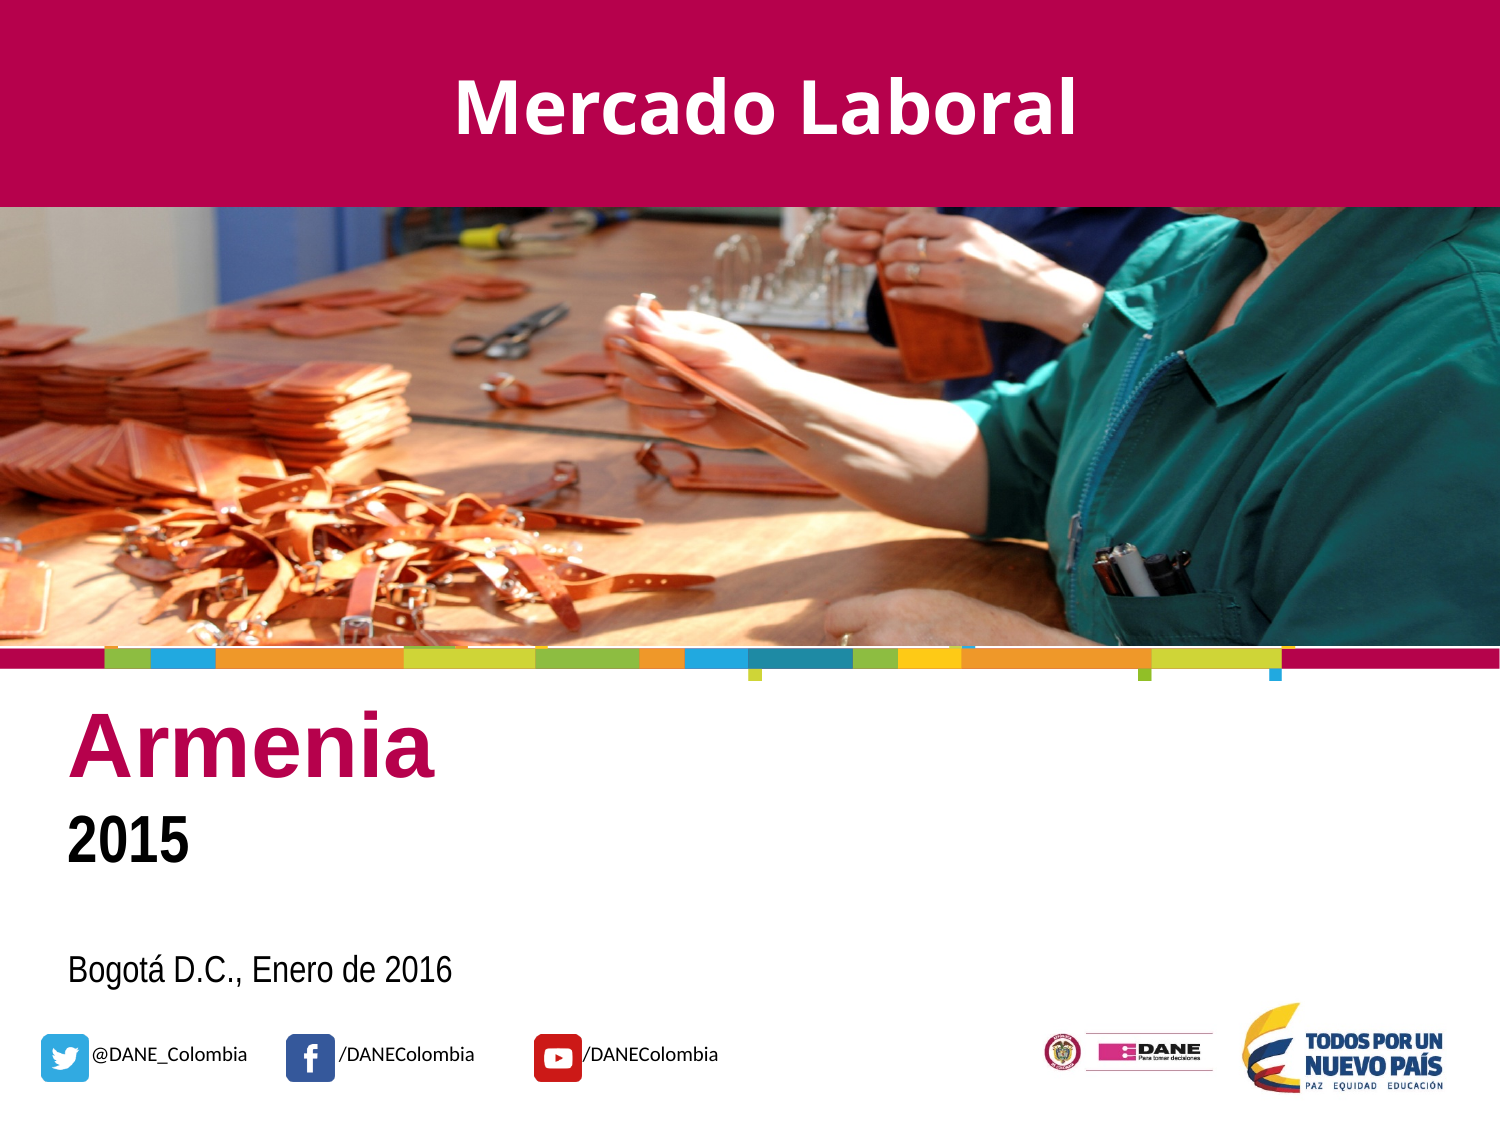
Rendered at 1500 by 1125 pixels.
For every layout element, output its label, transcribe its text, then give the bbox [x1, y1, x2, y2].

title Mercado Laboral [133, 7, 1400, 150]
picture [1009, 987, 1477, 1118]
picture [0, 207, 1500, 681]
picture [534, 1034, 582, 1082]
picture [41, 1034, 89, 1082]
text_box Armenia 2015 Bogotá D.C., Enero de 2016 [53, 654, 724, 998]
picture [286, 1034, 335, 1082]
